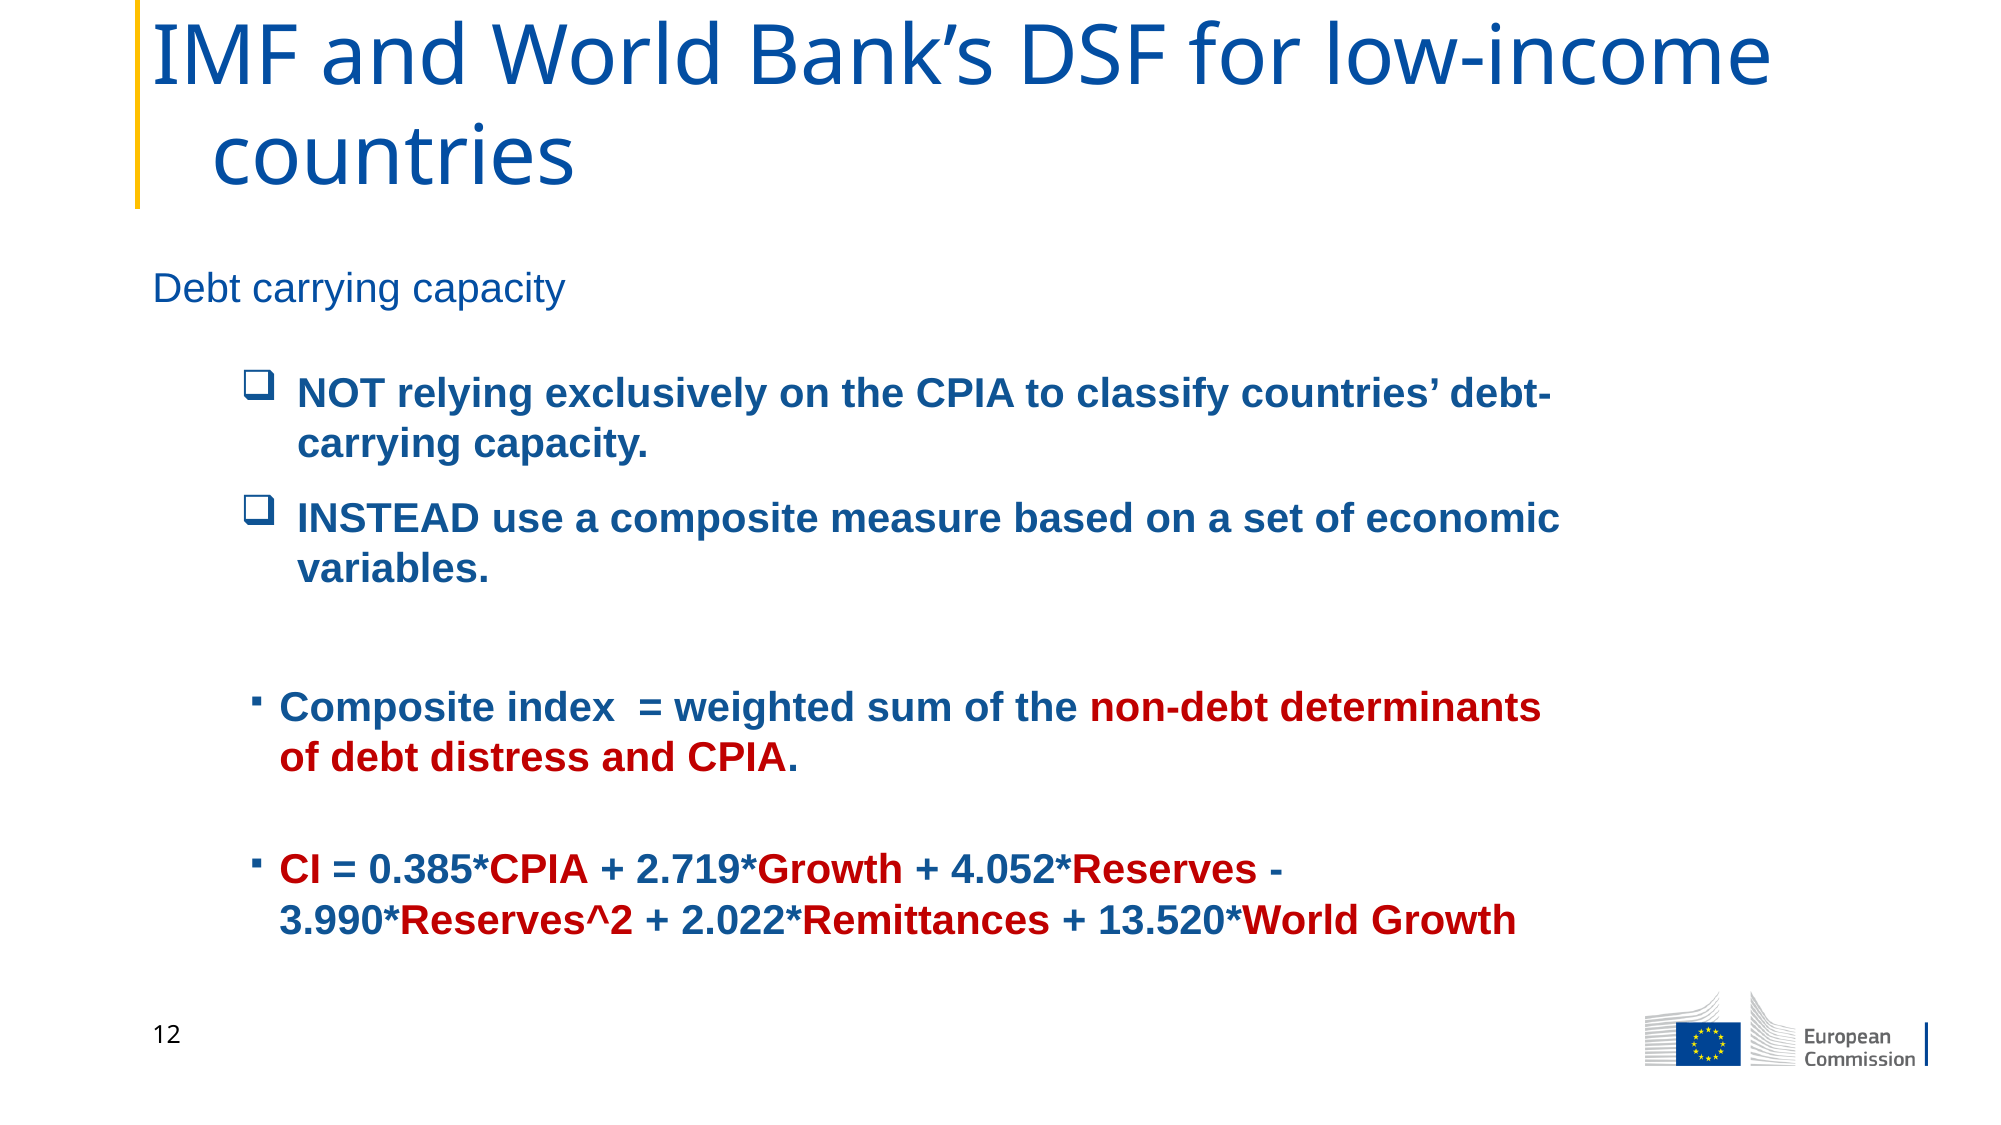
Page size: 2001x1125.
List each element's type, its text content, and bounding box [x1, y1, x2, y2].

text_box IMF and World Bank’s DSF for low-income countries [137, 0, 1896, 218]
title Debt carrying capacity [137, 237, 1863, 312]
picture [1645, 991, 1928, 1066]
slide_number 12 [137, 1005, 588, 1066]
text_box Composite index = weighted sum of the non-debt determinants of debt distress and CPIA. CI = 0.385*CPIA + 2.719*Growth + 4.052*Reserves - 3.990*Reserves^2 + 2.022*Remittances + 13.520*World Growth [176, 672, 1603, 962]
text_box NOT relying exclusively on the CPIA to classify countries’ debt-carrying capacity. INSTEAD use a composite measure based on a set of economic variables. [225, 358, 1652, 606]
